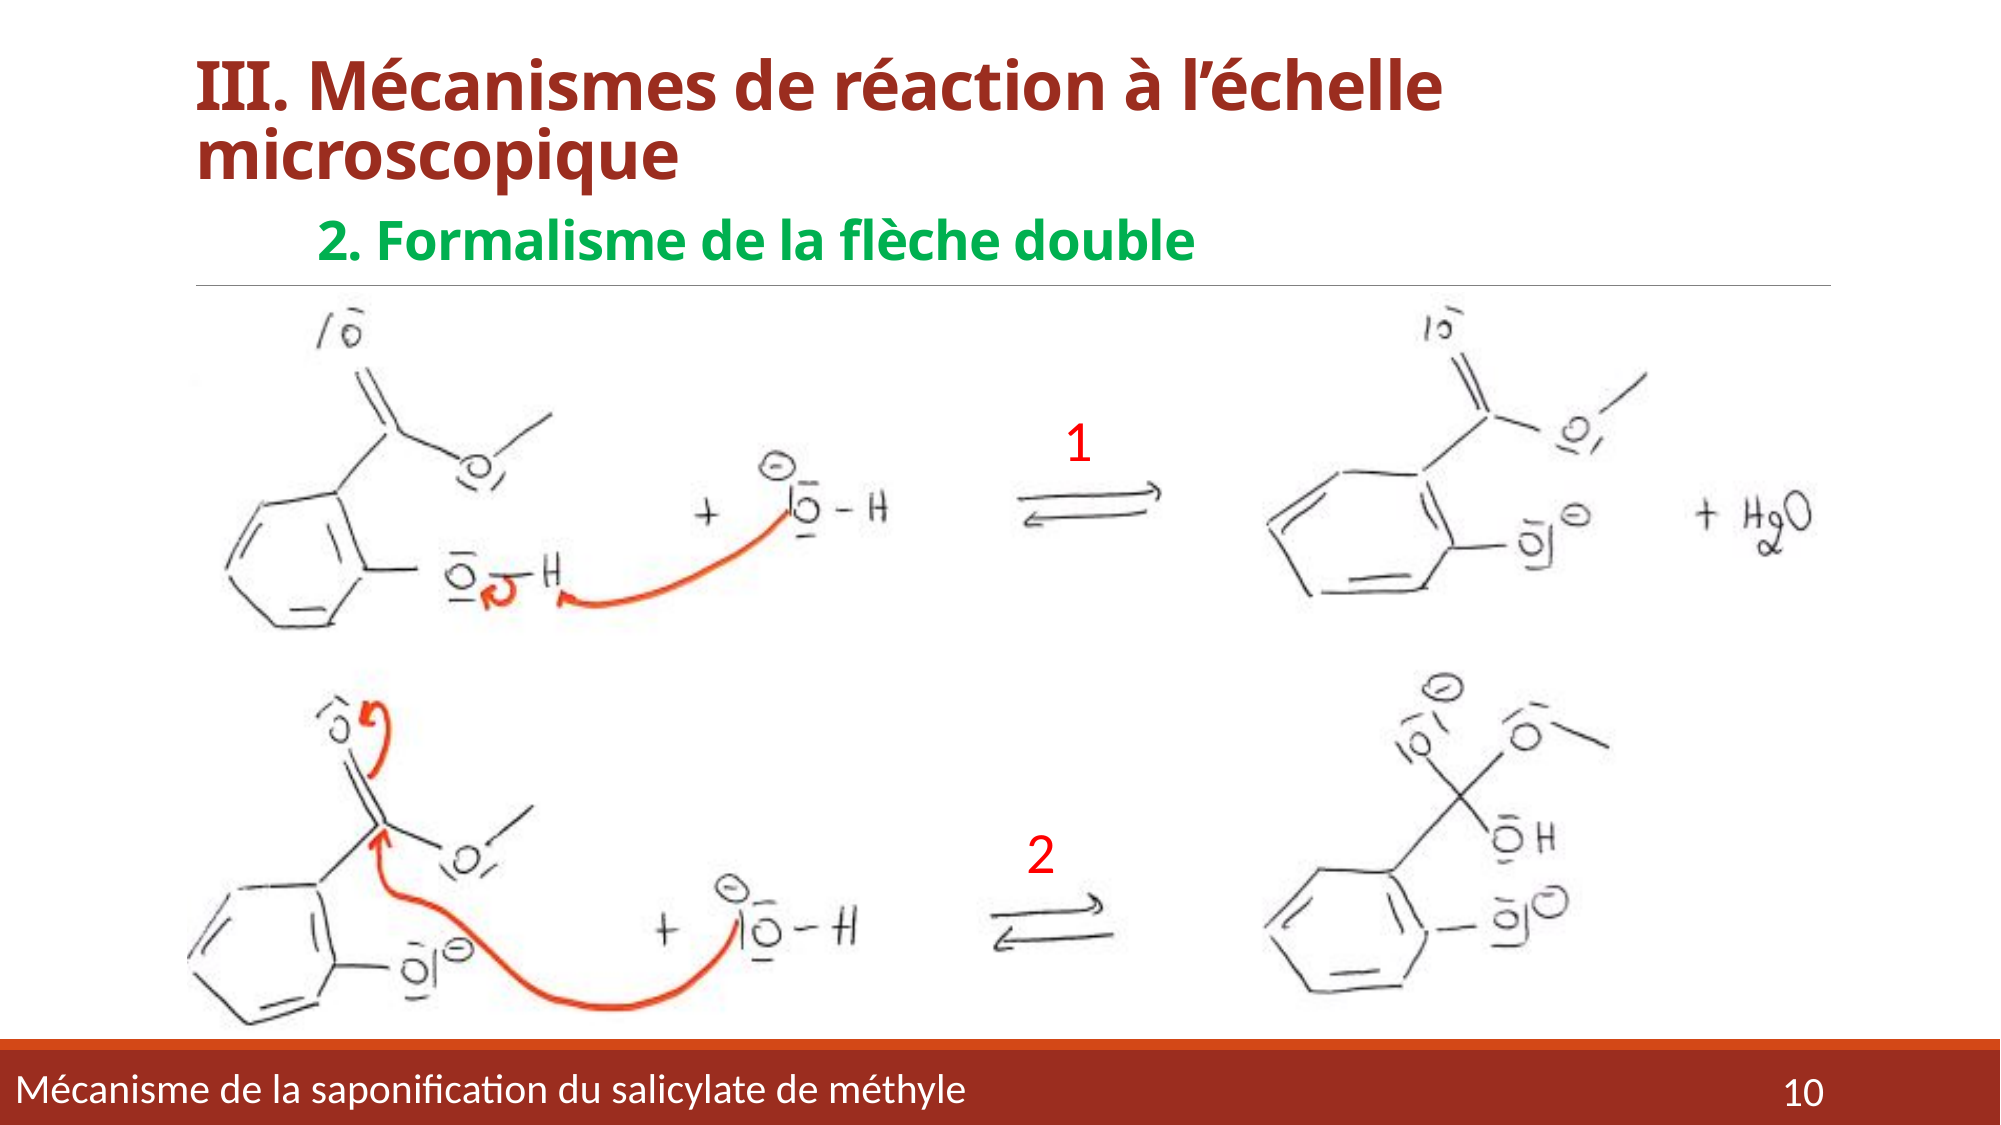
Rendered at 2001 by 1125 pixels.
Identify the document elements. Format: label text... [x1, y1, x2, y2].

text_box Mécanisme de la saponification du salicylate de méthyle [0, 1053, 1860, 1119]
text_box III. Mécanismes de réaction à l’échelle microscopique 2. Formalisme de la flèche double [179, 46, 1830, 285]
picture [187, 291, 1823, 1034]
